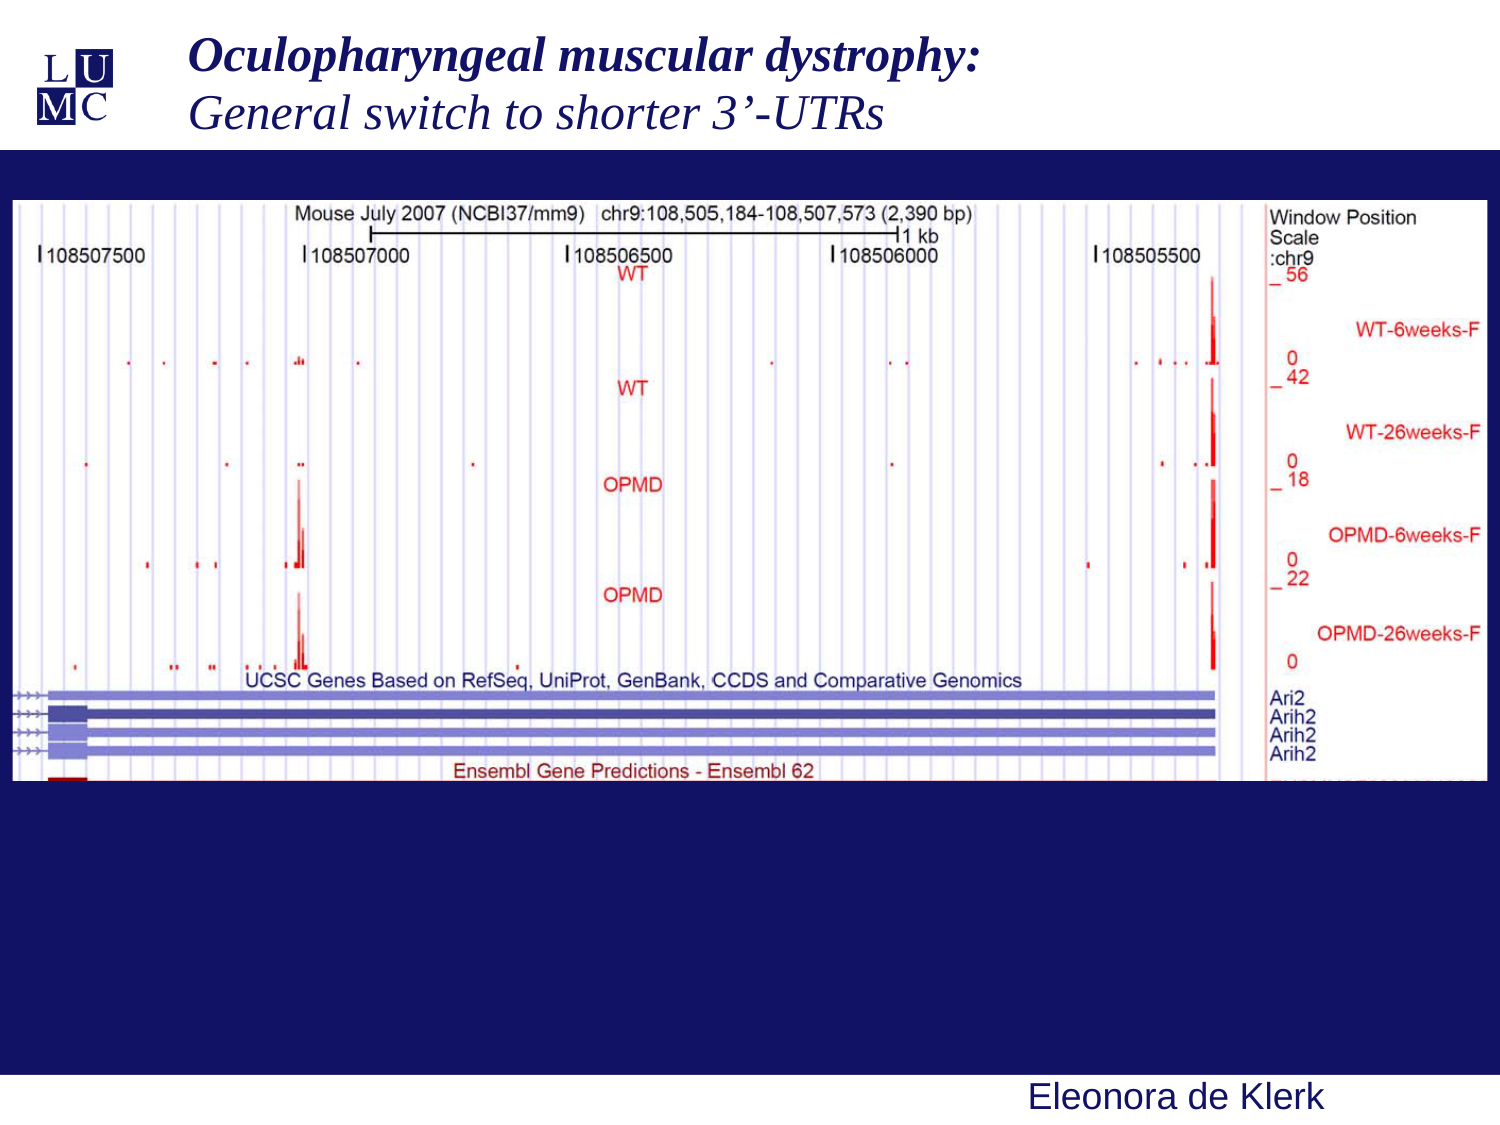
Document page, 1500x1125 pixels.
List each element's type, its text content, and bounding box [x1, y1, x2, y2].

picture [37, 49, 113, 125]
text_box Eleonora de Klerk [1013, 1064, 1340, 1125]
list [12, 199, 1488, 781]
title Oculopharyngeal muscular dystrophy: General switch to shorter 3’-UTRs [187, 19, 1463, 141]
